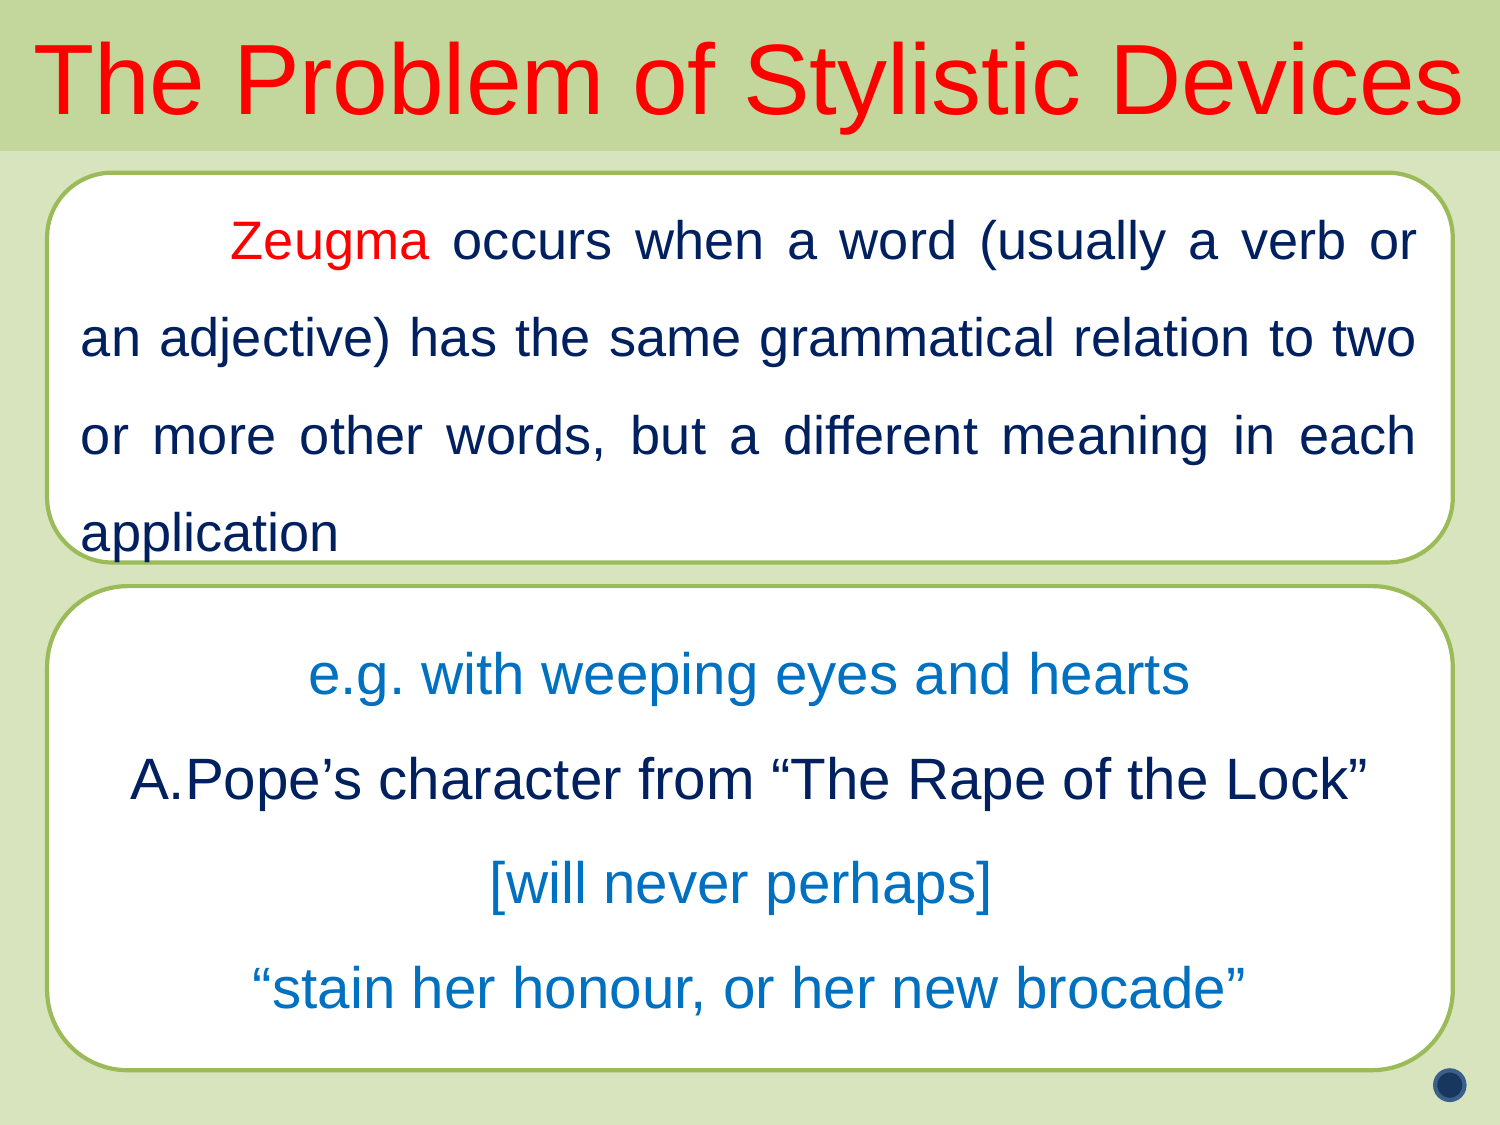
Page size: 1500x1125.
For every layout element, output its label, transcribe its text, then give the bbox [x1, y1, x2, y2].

text_box [1433, 1068, 1467, 1103]
text_box e.g. with weeping eyes and hearts A.Pope’s character from “The Rape of the Lock” [will never perhaps] “stain her honour, or her new brocade” [44, 584, 1455, 1073]
text_box The Problem of Stylistic Devices [0, 0, 1500, 151]
text_box Zeugma occurs when a word (usually a verb or an adjective) has the same grammatical relation to two or more other words, but a different meaning in each application [44, 170, 1455, 565]
